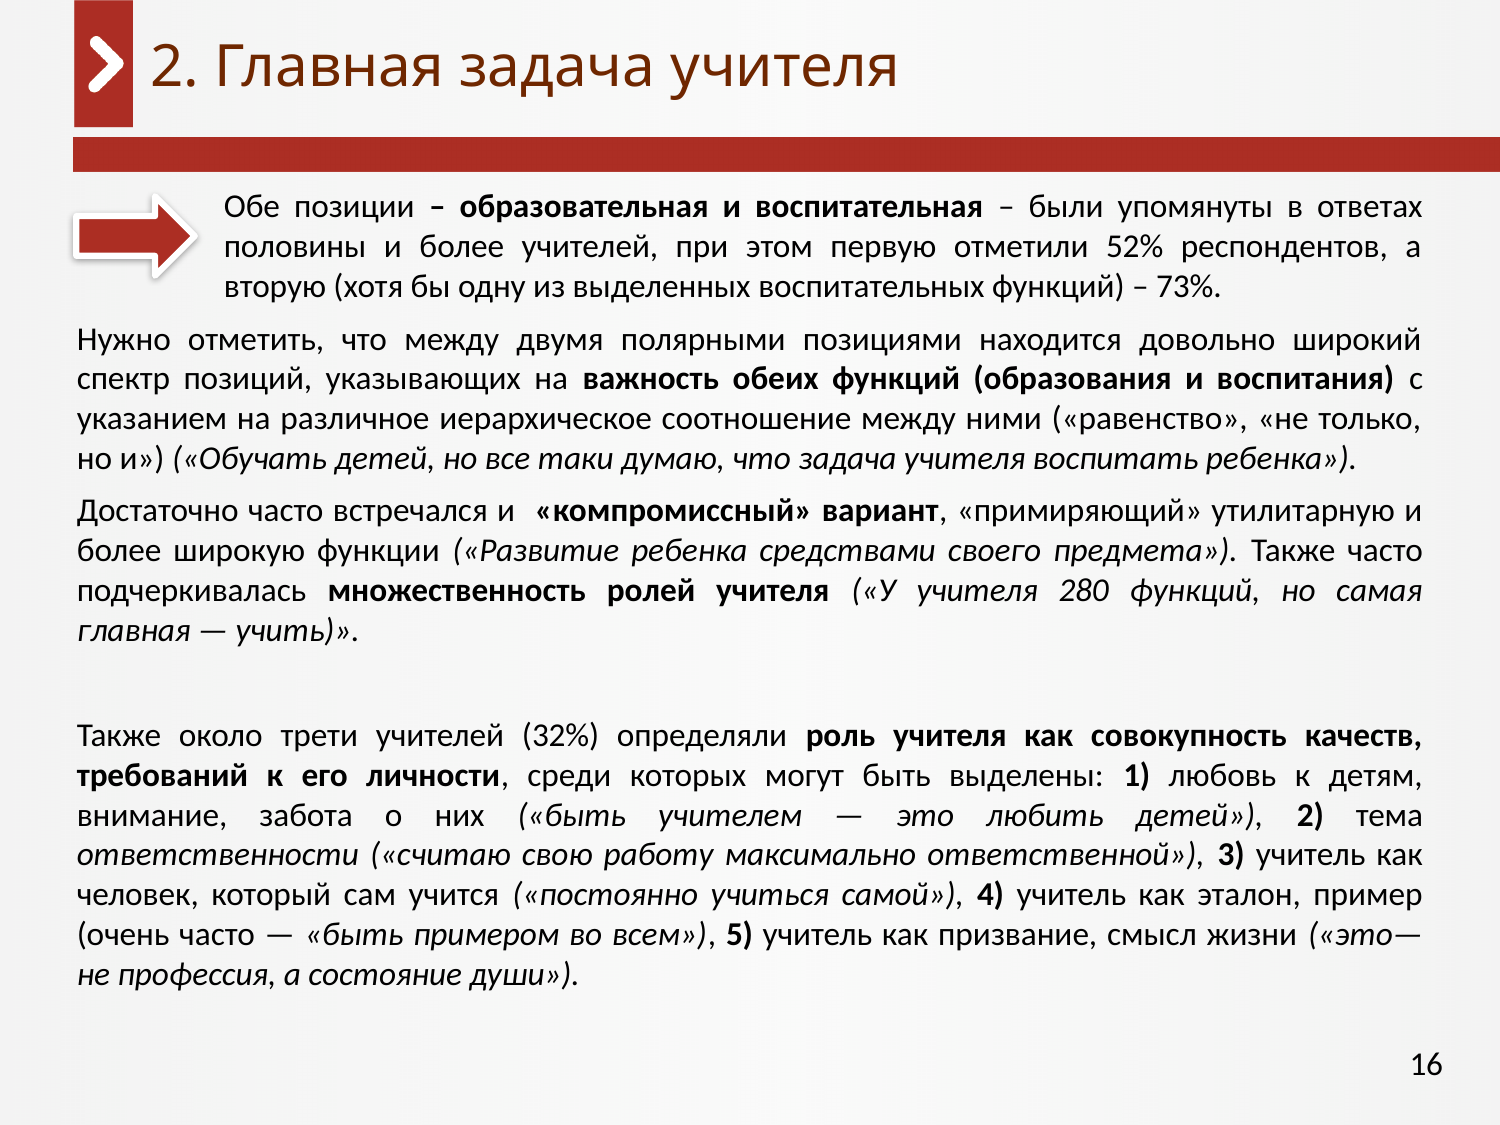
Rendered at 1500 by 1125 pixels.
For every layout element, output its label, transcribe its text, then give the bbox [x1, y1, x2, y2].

title 2. Главная задача учителя [135, 0, 1424, 126]
text_box [73, 193, 198, 279]
list Обе позиции – образовательная и воспитательная – были упомянуты в ответах половины и более учителей, при этом первую отметили 52% респондентов, а вторую (хотя бы одну из выделенных воспитательных функций) – 73%. Нужно отметить, что между двумя полярными позициями находится довольно широкий спектр позиций, указывающих на важность обеих функций (образования и воспитания) с указанием на различное иерархическое соотношение между ними («равенство», «не только, но и») («Обучать детей, но все таки думаю, что задача учителя воспитать ребенка»). Достаточно часто встречался и «компромиссный» вариант, «примиряющий» утилитарную и более широкую функции («Развитие ребенка средствами своего предмета»). Также часто подчеркивалась множественность ролей учителя («У учителя 280 функций, но самая главная — учить)». Также около трети учителей (32%) определяли роль учителя как совокупность качеств, требований к его личности, среди которых могут быть выделены: 1) любовь к детям, внимание, забота о них («быть учителем — это любить детей»), 2) тема ответственности («считаю свою работу максимально ответственной»), 3) учитель как человек, который сам учится («постоянно учиться самой»), 4) учитель как эталон, пример (очень часто — «быть примером во всем»), 5) учитель как призвание, смысл жизни («это— не профессия, а состояние души»). [76, 184, 1424, 1094]
picture [39, 0, 1500, 176]
